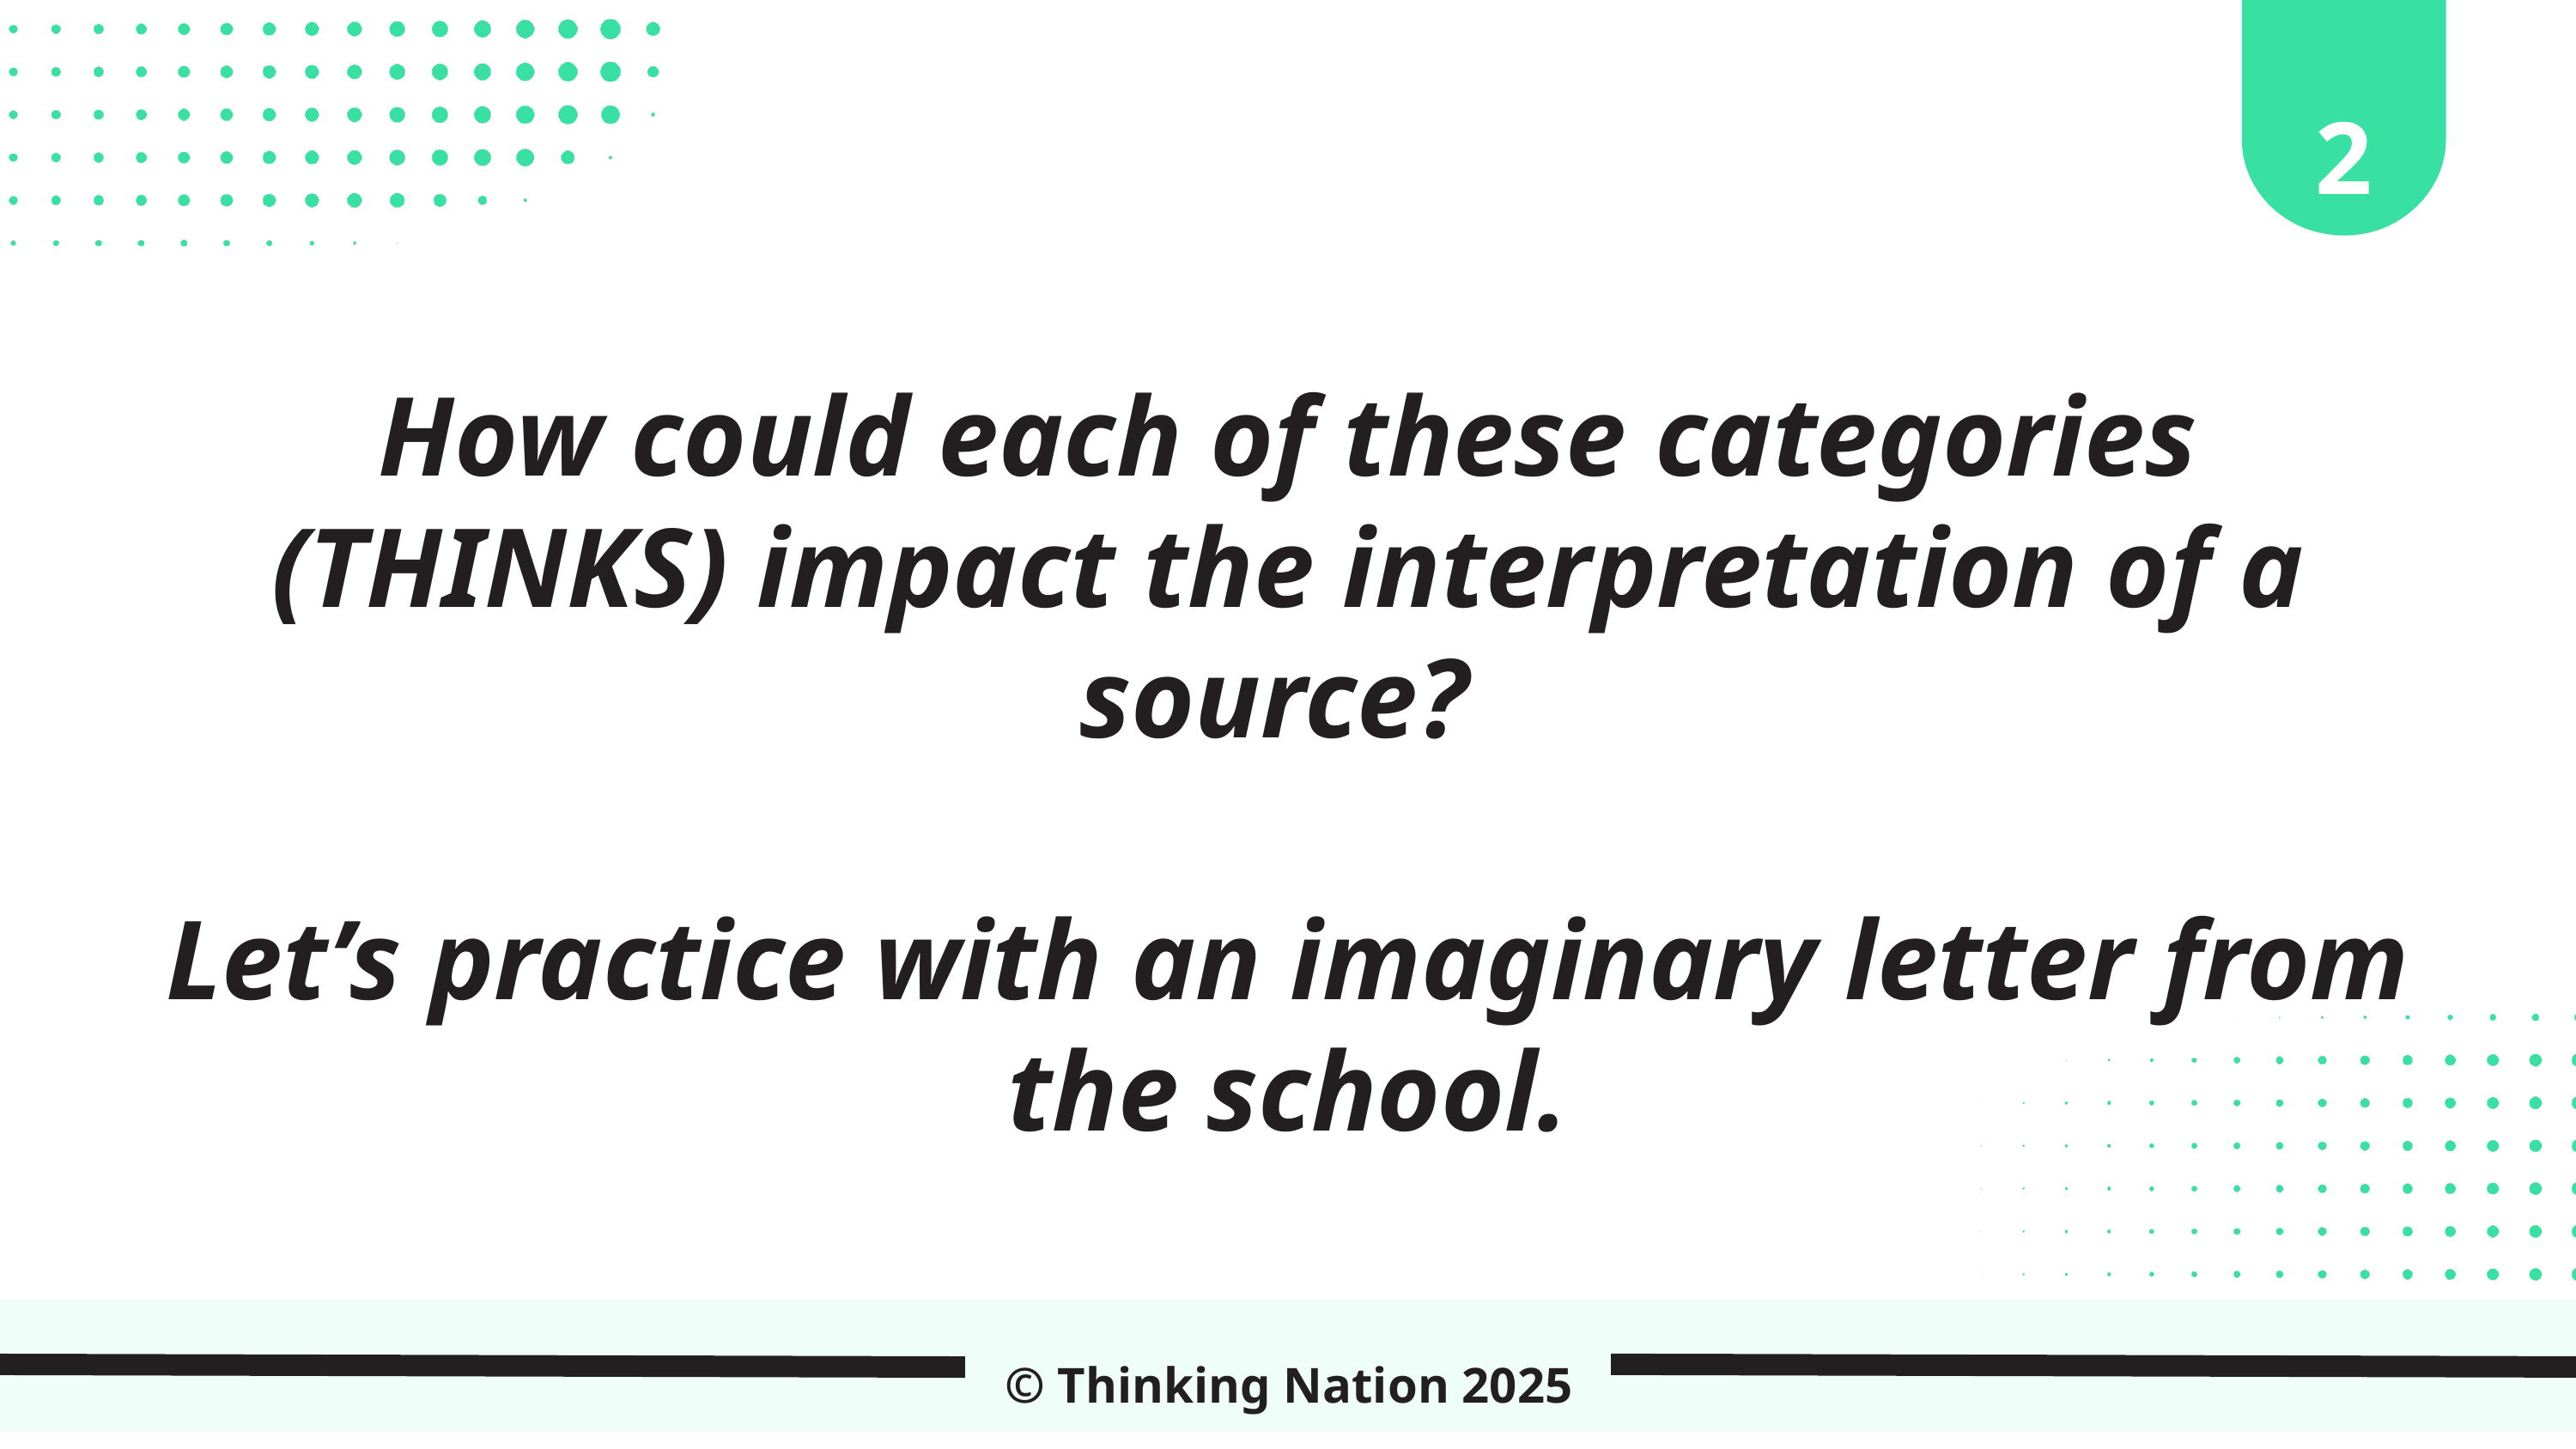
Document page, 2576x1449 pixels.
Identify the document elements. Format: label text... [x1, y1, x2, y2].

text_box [2233, 0, 2455, 236]
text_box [0, 1299, 2576, 1433]
text_box [0, 0, 660, 246]
text_box How could each of these categories (THINKS) impact the interpretation of a source? Let’s practice with an imaginary letter from the school. [139, 367, 2437, 1153]
text_box [1938, 1013, 2576, 1299]
